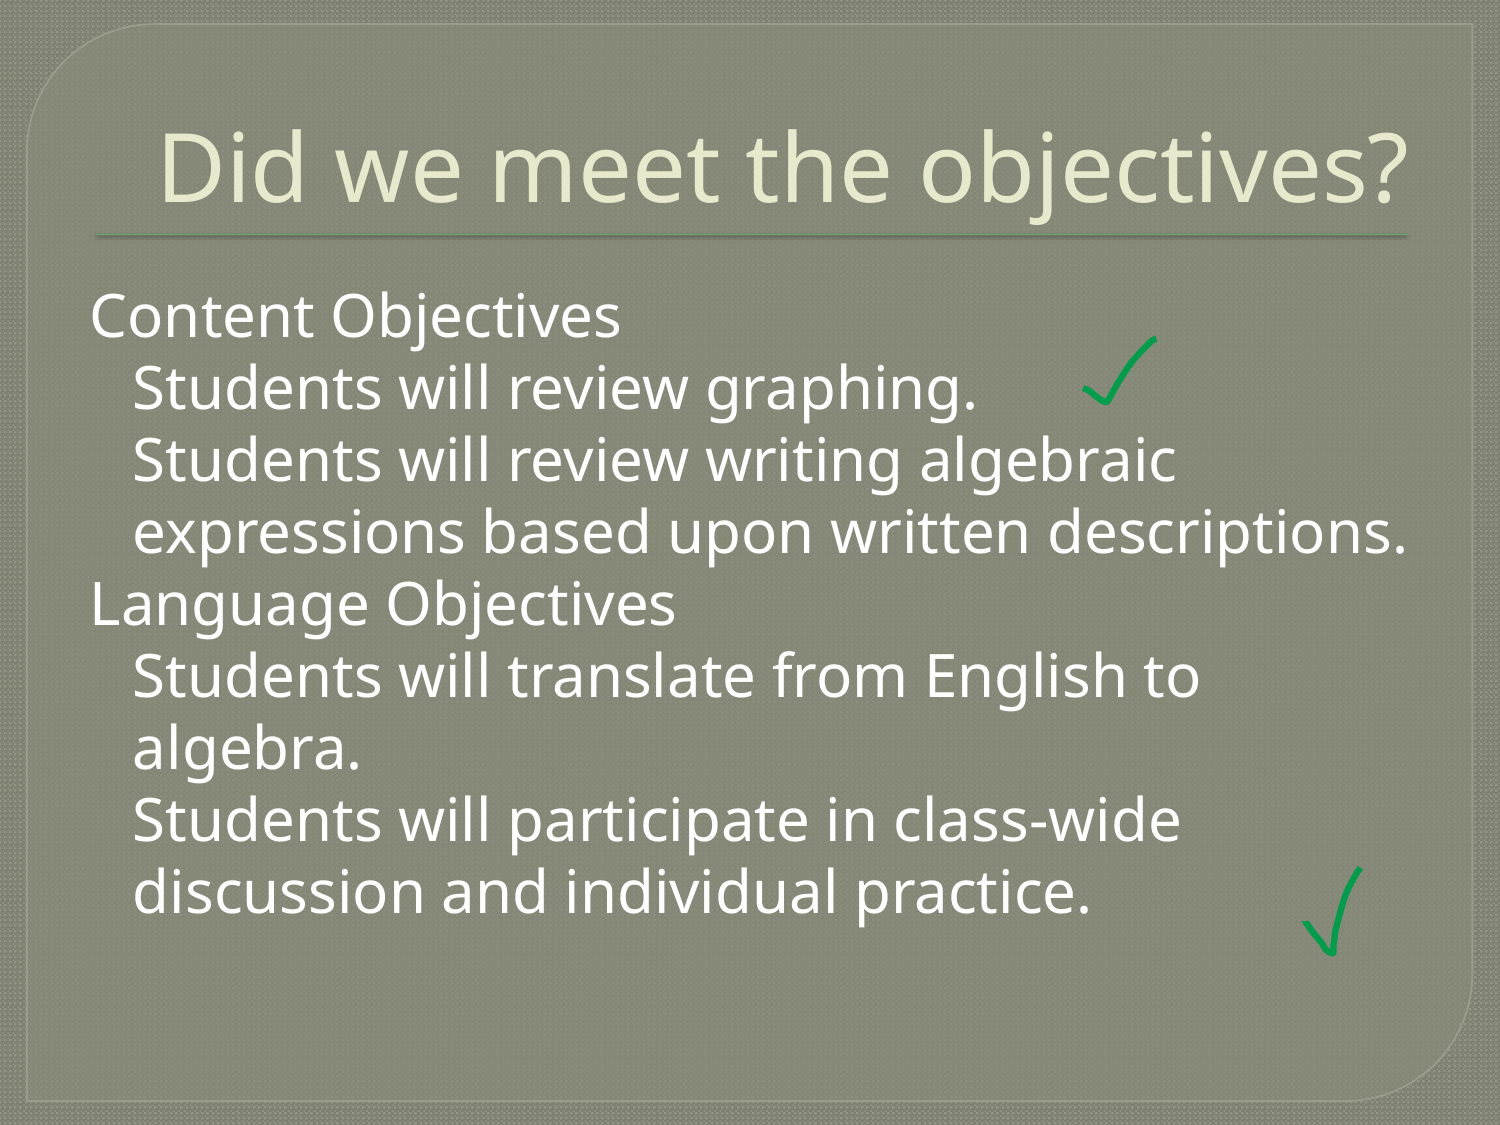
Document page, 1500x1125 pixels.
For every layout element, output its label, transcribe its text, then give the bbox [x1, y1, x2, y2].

text_box [1082, 338, 1157, 403]
title Did we meet the objectives? [75, 41, 1425, 230]
list Content Objectives Students will review graphing. Students will review writing algebraic expressions based upon written descriptions. Language Objectives Students will translate from English to algebra. Students will participate in class-wide discussion and individual practice. [75, 270, 1425, 1013]
text_box [1304, 867, 1361, 955]
